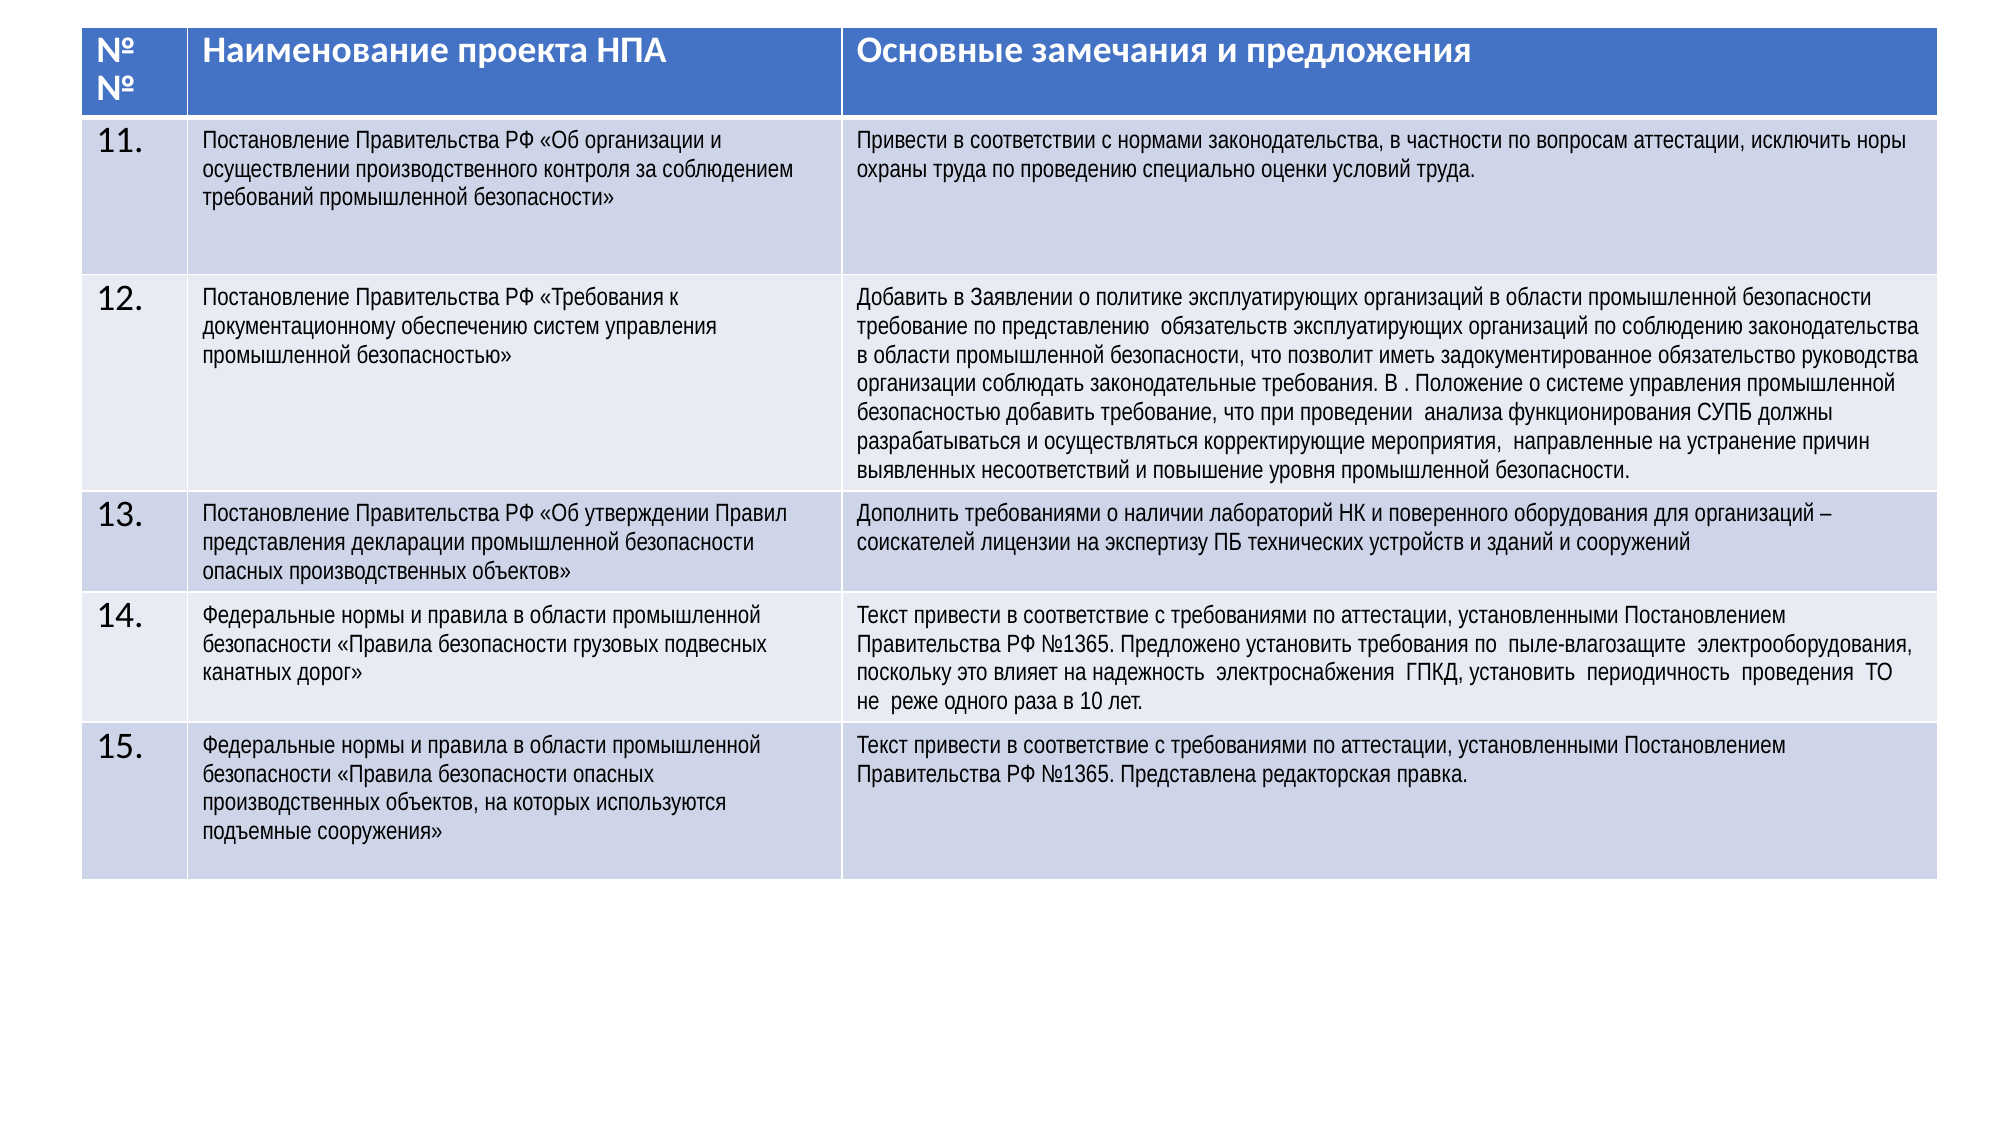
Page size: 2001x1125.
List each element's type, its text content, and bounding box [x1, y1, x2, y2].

table_cell Федеральные нормы и правила в области промышленной безопасности «Правила безопасности опасных производственных объектов, на которых используются подъемные сооружения» [188, 723, 841, 879]
table_cell 13. [82, 492, 187, 591]
table_cell Текст привести в соответствие с требованиями по аттестации, установленными Постановлением Правительства РФ №1365. Предложено установить требования по пыле-влагозащите электрооборудования, поскольку это влияет на надежность электроснабжения ГПКД, установить периодичность проведения ТО не реже одного раза в 10 лет. [843, 593, 1937, 721]
table_cell Постановление Правительства РФ «Требования к документационному обеспечению систем управления промышленной безопасностью» [188, 275, 841, 490]
table_cell 15. [82, 723, 187, 879]
table_header Наименование проекта НПА [188, 28, 841, 115]
table_cell Дополнить требованиями о наличии лабораторий НК и поверенного оборудования для организаций – соискателей лицензии на экспертизу ПБ технических устройств и зданий и сооружений [843, 492, 1937, 591]
table_cell Постановление Правительства РФ «Об организации и осуществлении производственного контроля за соблюдением требований промышленной безопасности» [188, 120, 841, 274]
table_cell Привести в соответствии с нормами законодательства, в частности по вопросам аттестации, исключить норы охраны труда по проведению специально оценки условий труда. [843, 120, 1937, 274]
table_cell Федеральные нормы и правила в области промышленной безопасности «Правила безопасности грузовых подвесных канатных дорог» [188, 593, 841, 721]
table_cell 14. [82, 593, 187, 721]
table_cell 11. [82, 120, 187, 274]
table_cell Текст привести в соответствие с требованиями по аттестации, установленными Постановлением Правительства РФ №1365. Представлена редакторская правка. [843, 723, 1937, 879]
table_cell Добавить в Заявлении о политике эксплуатирующих организаций в области промышленной безопасности требование по представлению обязательств эксплуатирующих организаций по соблюдению законодательства в области промышленной безопасности, что позволит иметь задокументированное обязательство руководства организации соблюдать законодательные требования. В . Положение о системе управления промышленной безопасностью добавить требование, что при проведении анализа функционирования СУПБ должны разрабатываться и осуществляться корректирующие мероприятия, направленные на устранение причин выявленных несоответствий и повышение уровня промышленной безопасности. [843, 275, 1937, 490]
table_cell 12. [82, 275, 187, 490]
table_header Основные замечания и предложения [843, 28, 1937, 115]
table_cell Постановление Правительства РФ «Об утверждении Правил представления декларации промышленной безопасности опасных производственных объектов» [188, 492, 841, 591]
table_header №№ [82, 28, 187, 115]
